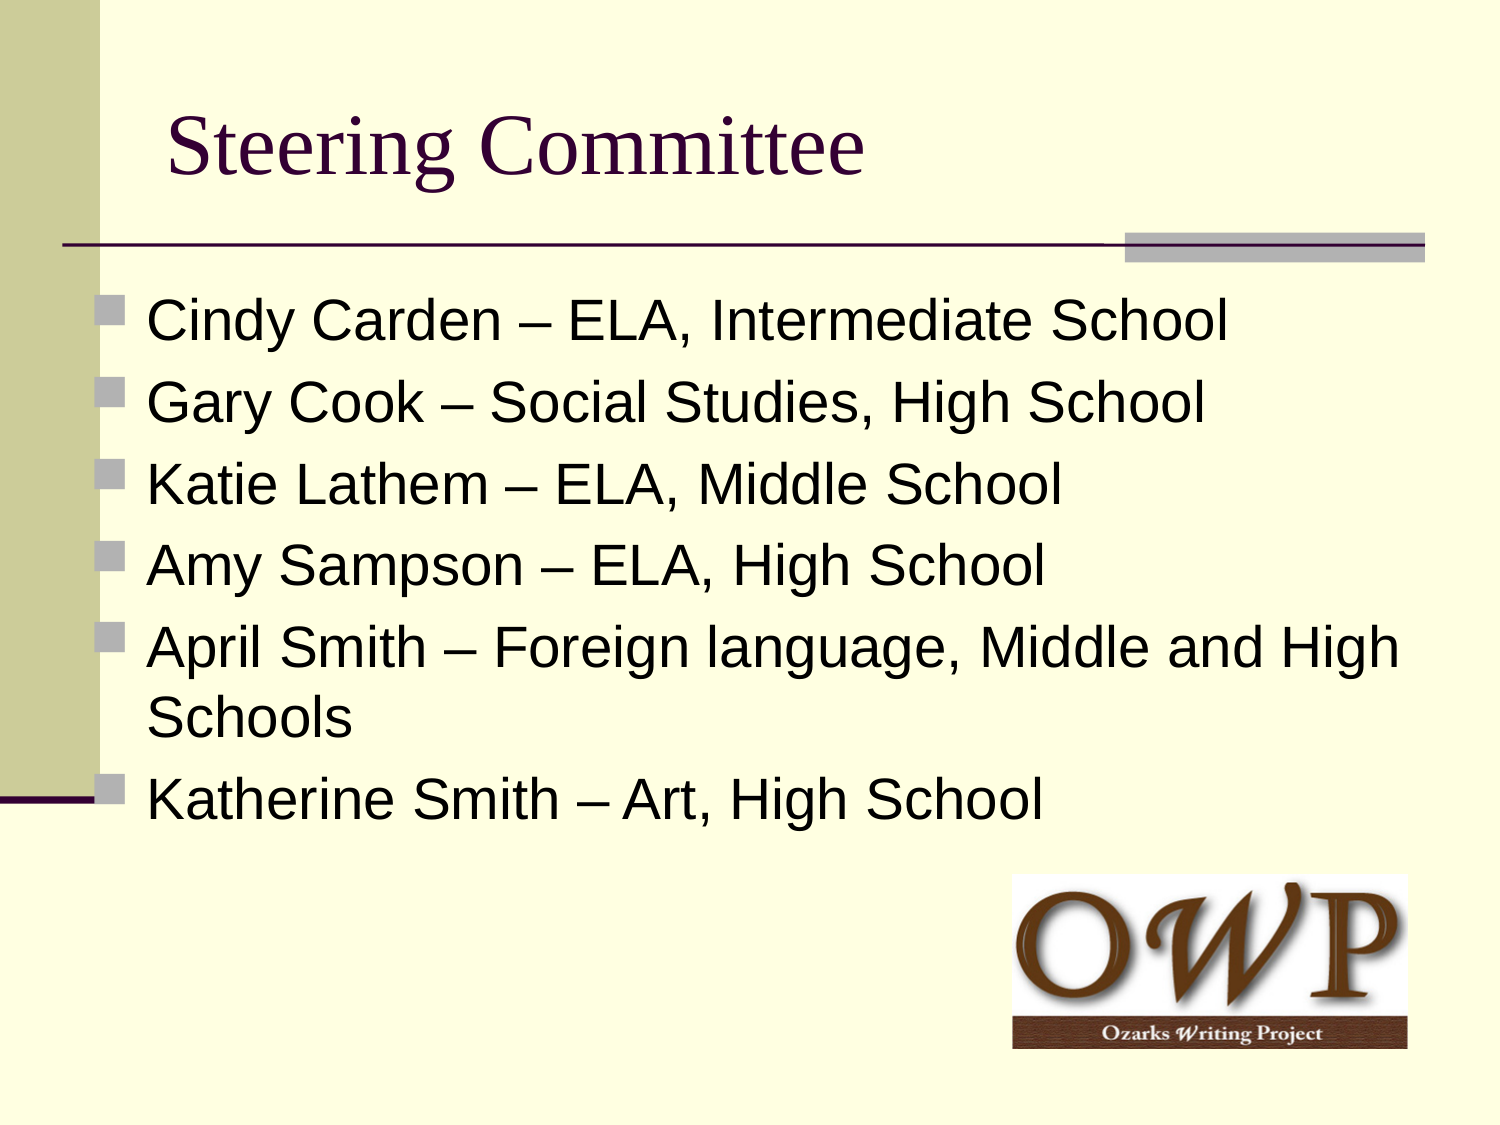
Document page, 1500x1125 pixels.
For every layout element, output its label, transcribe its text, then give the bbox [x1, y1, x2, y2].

picture [1012, 874, 1408, 1050]
title Steering Committee [149, 45, 1426, 234]
list Cindy Carden – ELA, Intermediate School Gary Cook – Social Studies, High School Katie Lathem – ELA, Middle School Amy Sampson – ELA, High School April Smith – Foreign language, Middle and High Schools Katherine Smith – Art, High School [74, 274, 1426, 1018]
